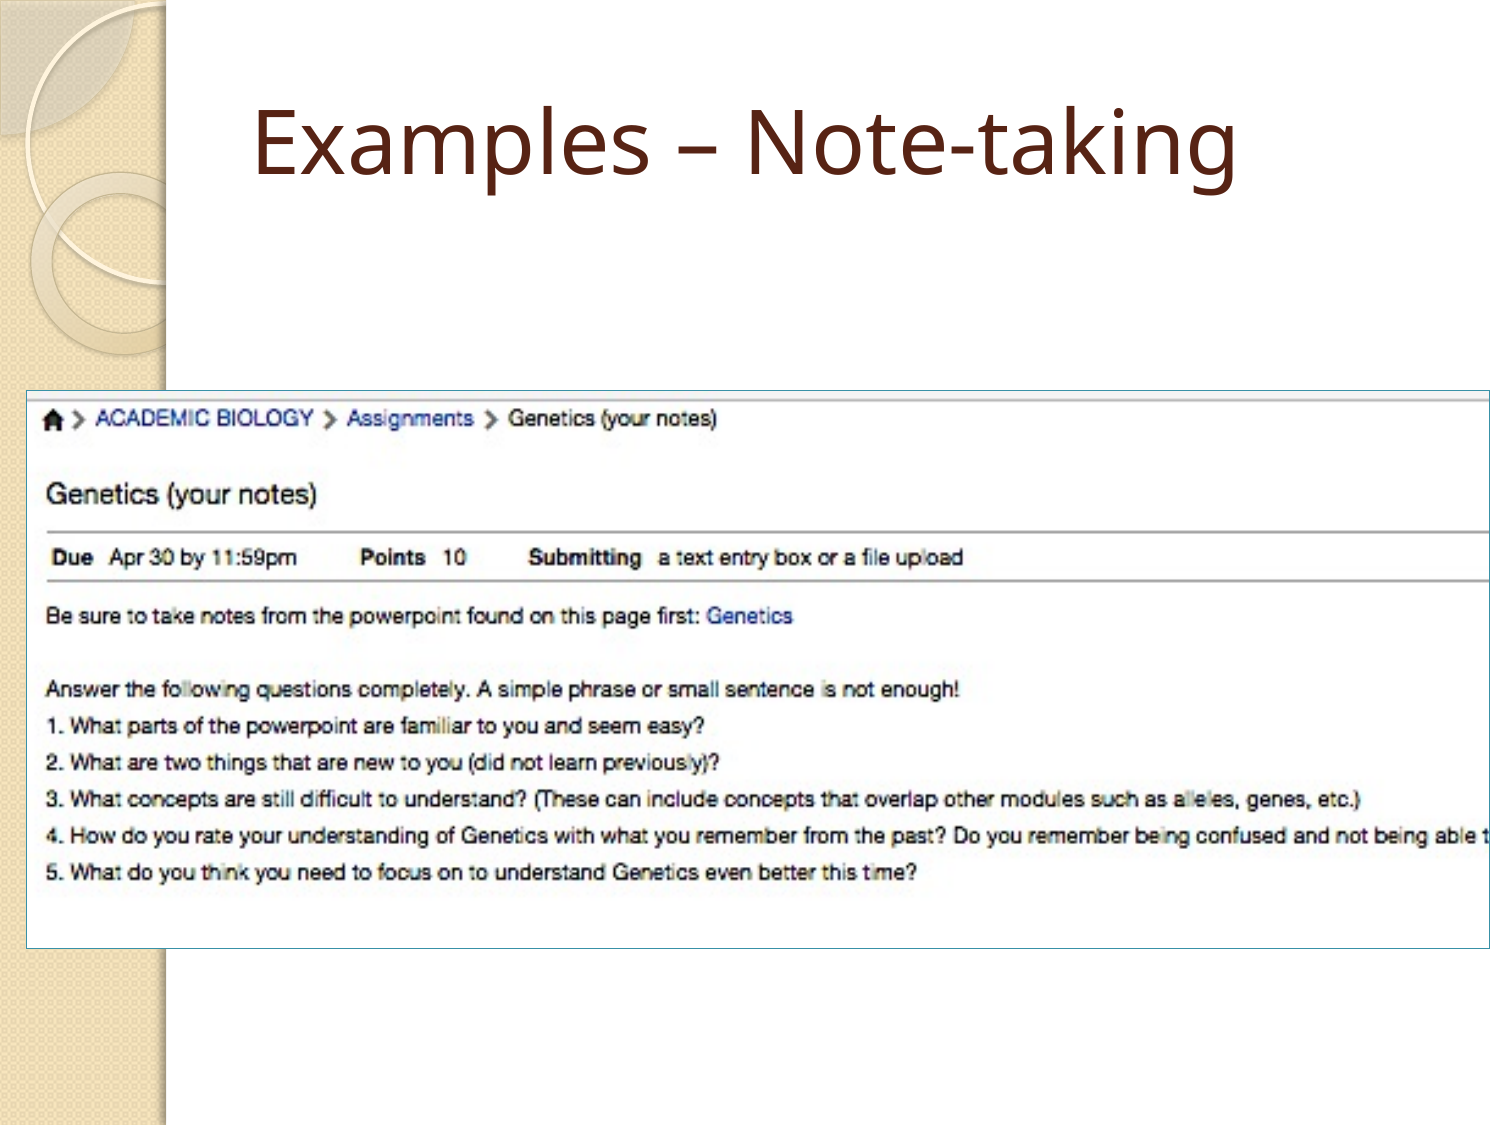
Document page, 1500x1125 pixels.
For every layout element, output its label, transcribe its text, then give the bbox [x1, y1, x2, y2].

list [26, 389, 1490, 950]
title Examples – Note-taking [235, 45, 1466, 233]
